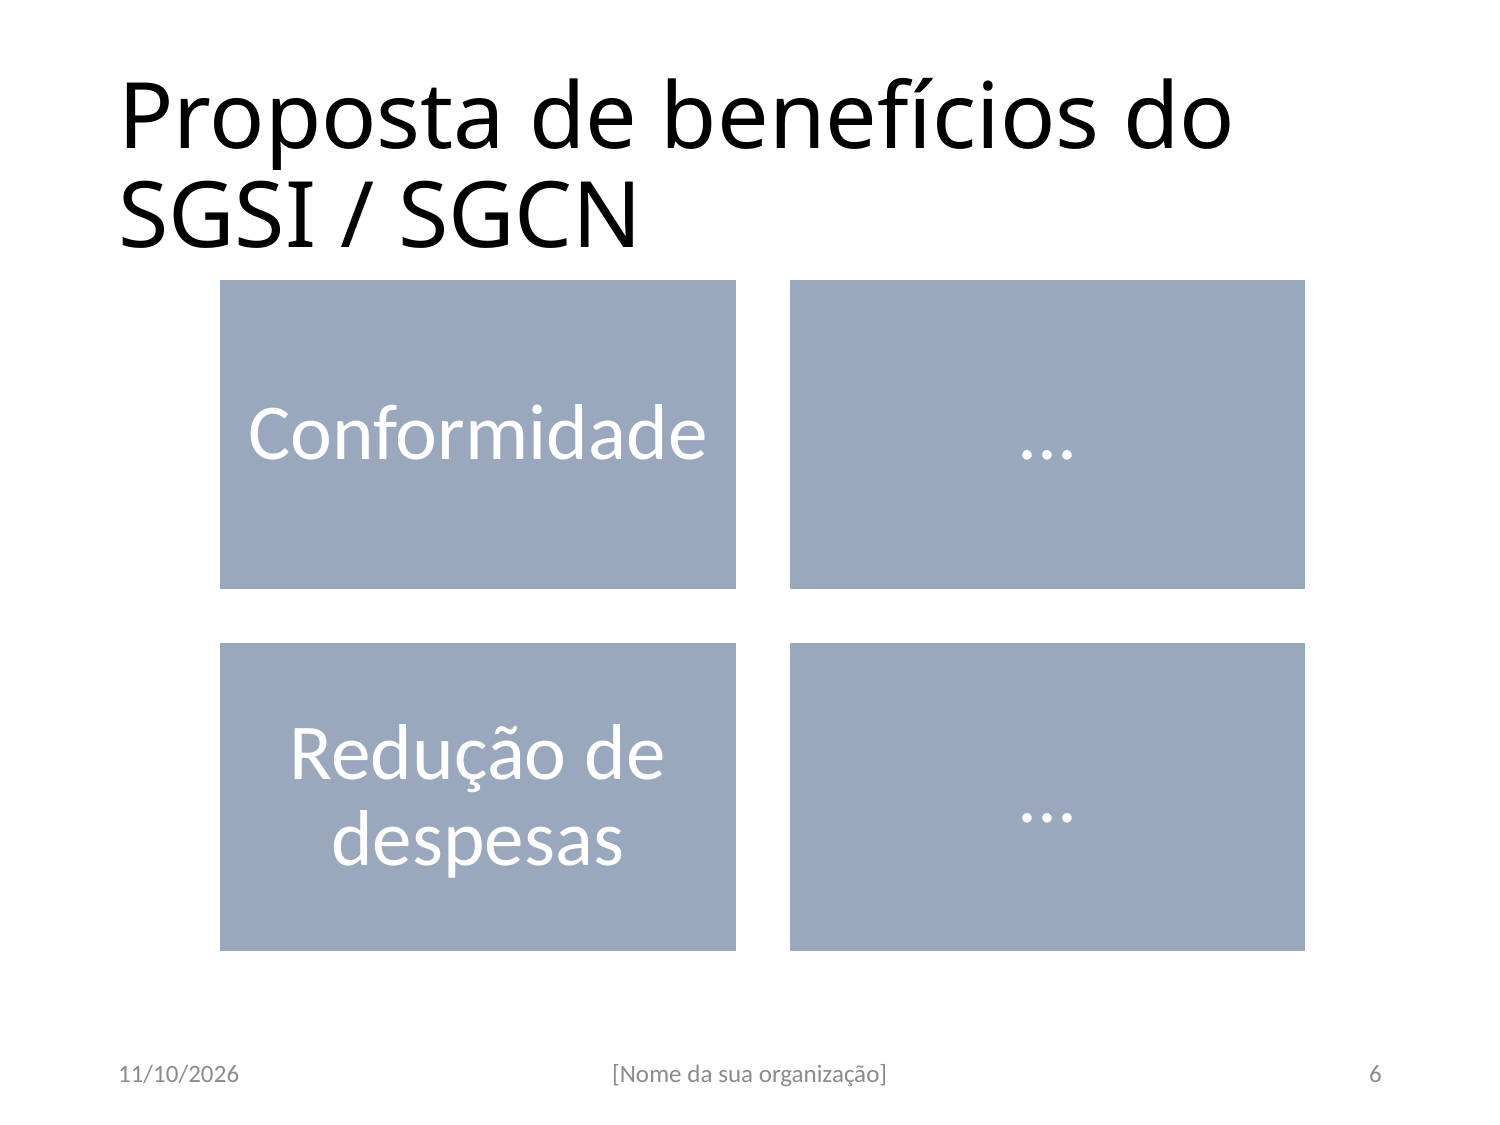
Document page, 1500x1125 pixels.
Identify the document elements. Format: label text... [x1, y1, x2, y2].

slide_number 07-Sep-17 [103, 1042, 441, 1103]
footer [Nome da sua organização] [496, 1042, 1004, 1103]
slide_number 6 [1059, 1042, 1397, 1103]
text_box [123, 278, 1402, 953]
title Proposta de benefícios do SGSI / SGCN [103, 59, 1397, 278]
